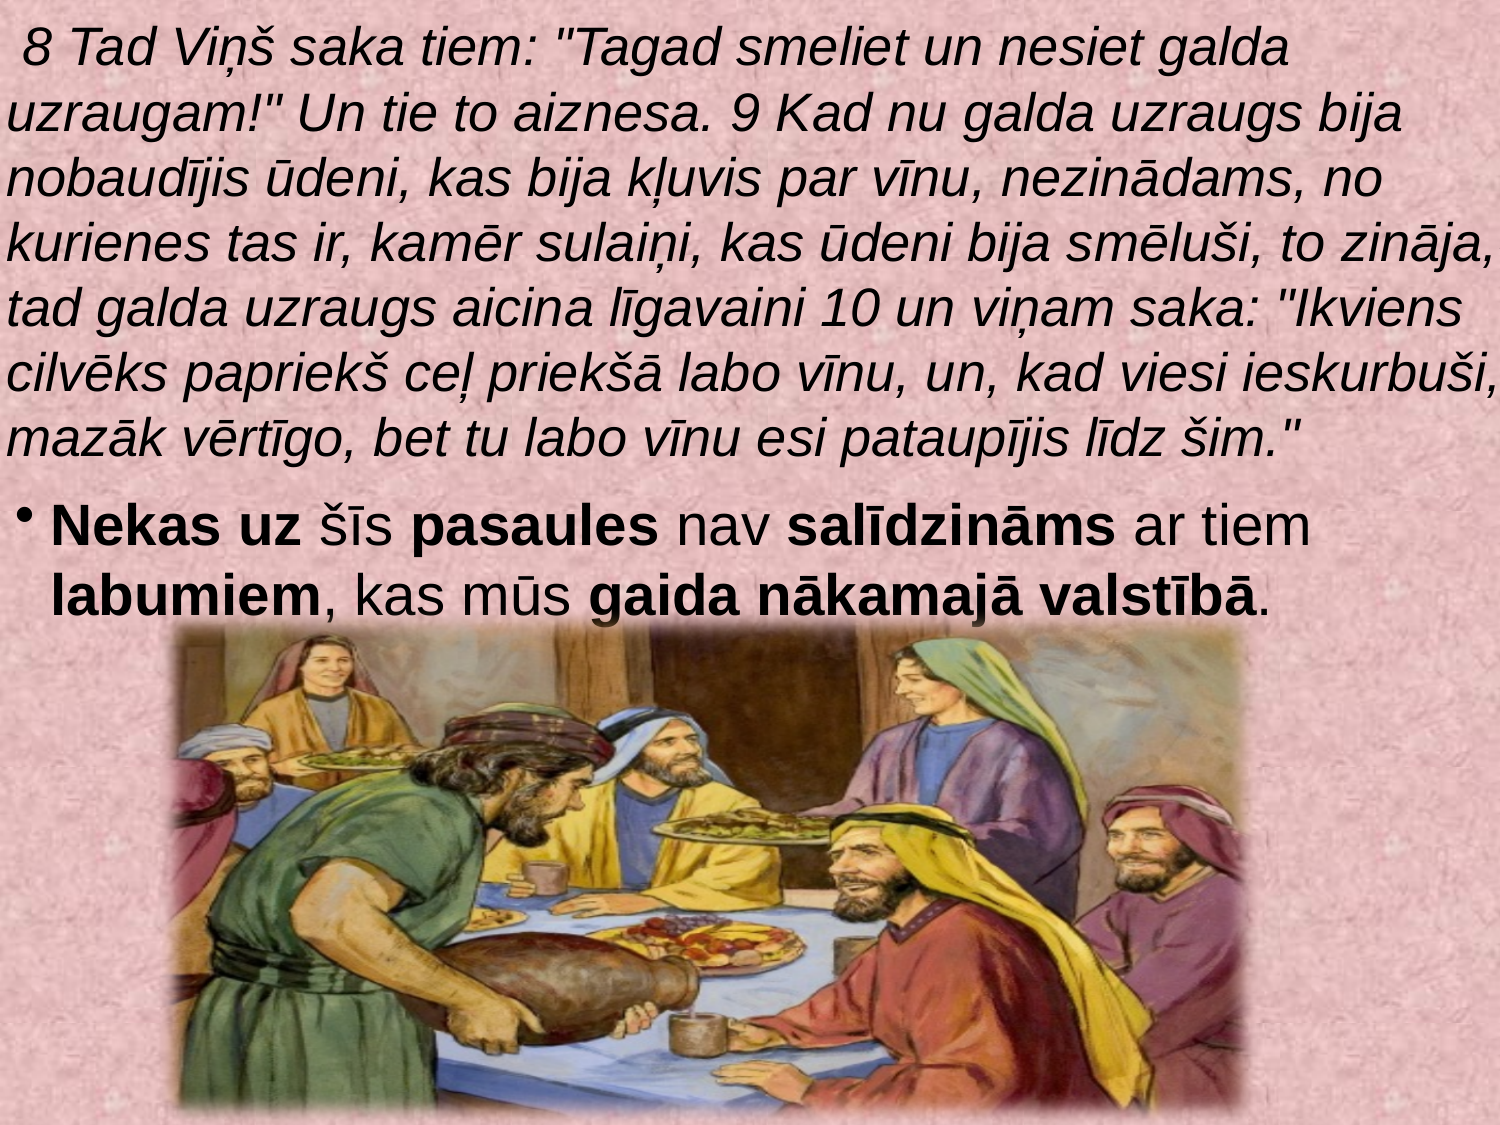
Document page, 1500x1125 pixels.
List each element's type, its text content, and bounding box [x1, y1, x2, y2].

picture [0, 609, 1500, 1125]
list 8 Tad Viņš saka tiem: "Tagad smeliet un nesiet galda uzraugam!" Un tie to aiznesa. 9 Kad nu galda uzraugs bija nobaudījis ūdeni, kas bija kļuvis par vīnu, nezinādams, no kurienes tas ir, kamēr sulaiņi, kas ūdeni bija smēluši, to zināja,- tad galda uzraugs aicina līgavaini 10 un viņam saka: "Ikviens cilvēks papriekš ceļ priekšā labo vīnu, un, kad viesi ieskurbuši, mazāk vērtīgo, bet tu labo vīnu esi pataupījis līdz šim." [0, 0, 1500, 173]
picture [0, 173, 1500, 479]
text_box Nekas uz šīs pasaules nav salīdzināms ar tiem labumiem, kas mūs gaida nākamajā valstībā. [0, 479, 1500, 635]
